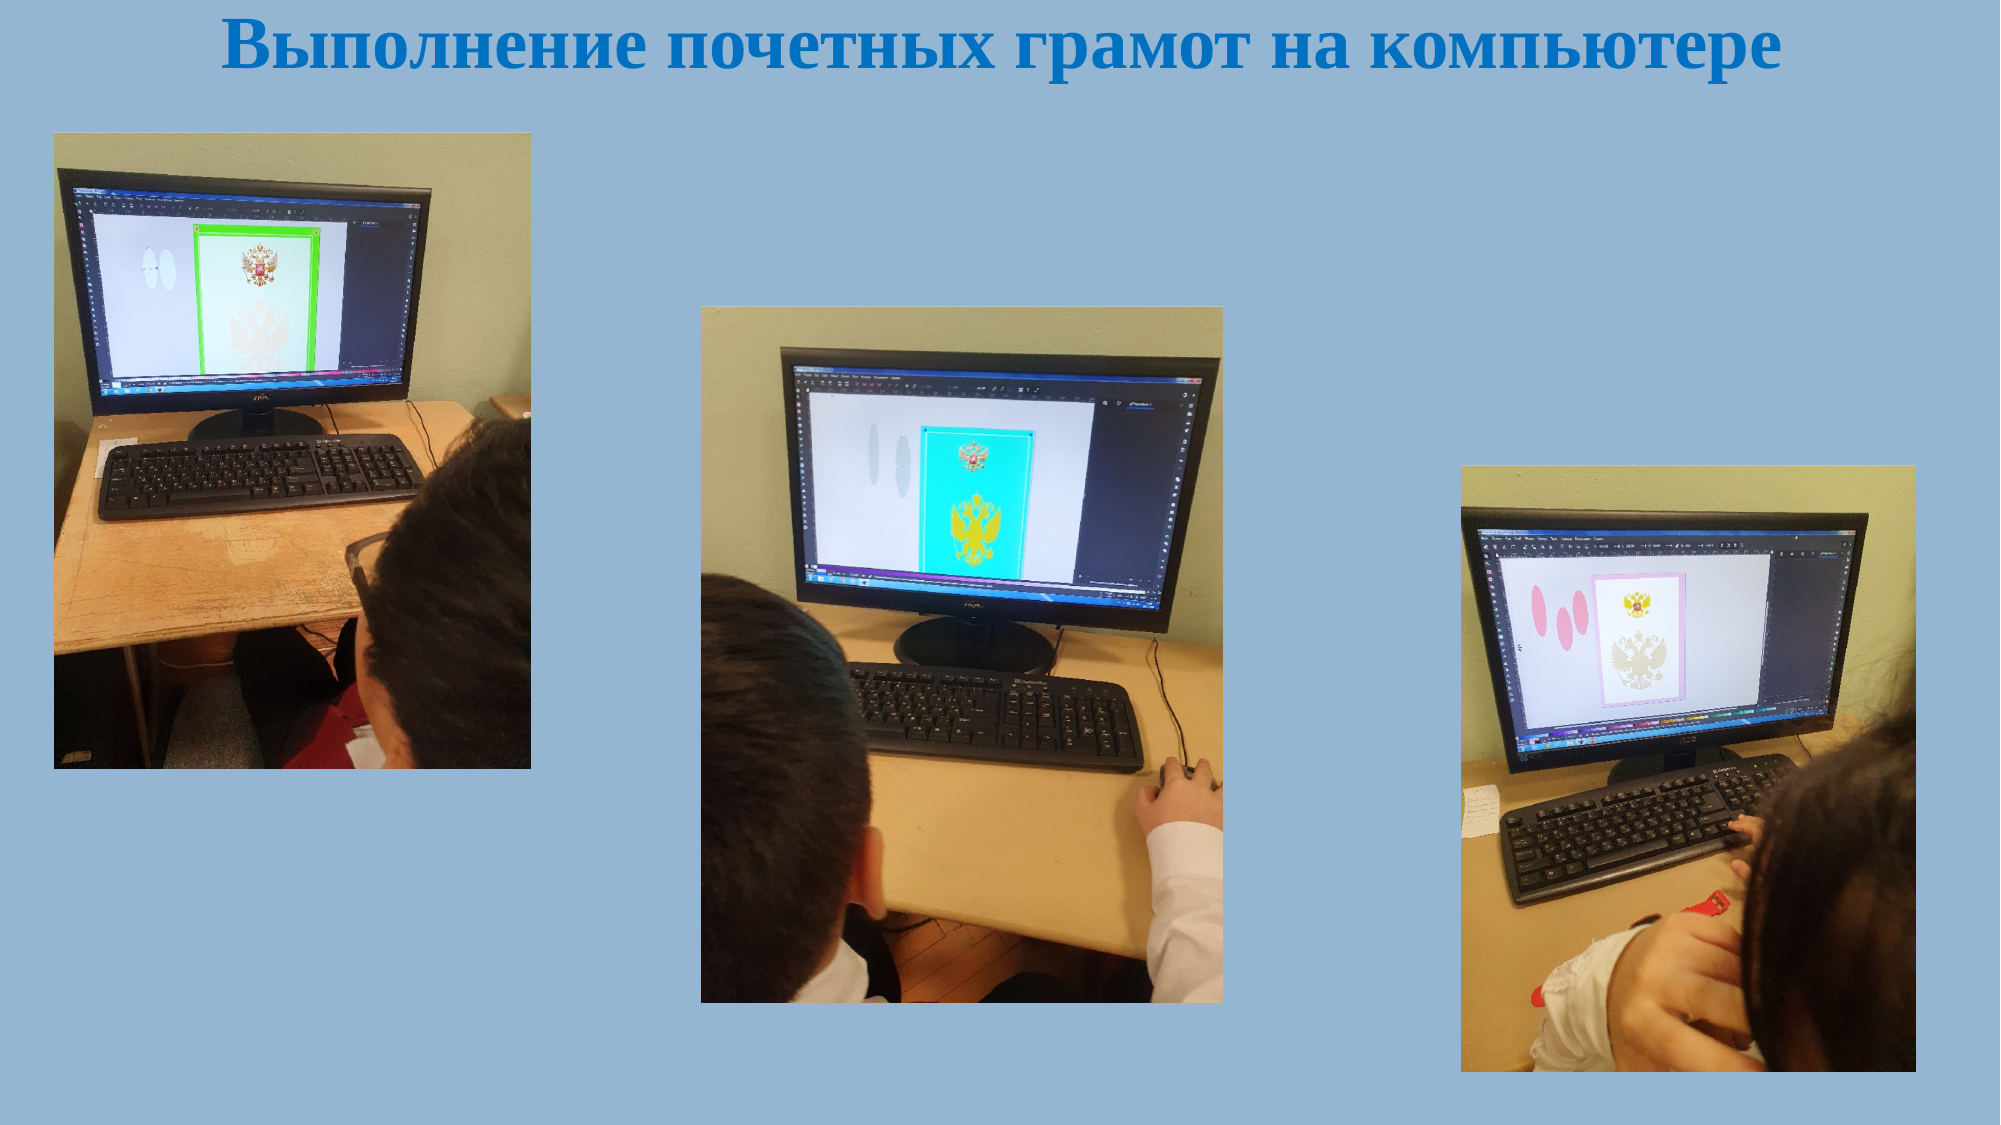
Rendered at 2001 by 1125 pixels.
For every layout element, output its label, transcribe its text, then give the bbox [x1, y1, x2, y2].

picture [0, 133, 611, 768]
title Выполнение почетных грамот на компьютере [37, 0, 1958, 332]
picture [612, 307, 1310, 1002]
picture [1384, 466, 1992, 1071]
